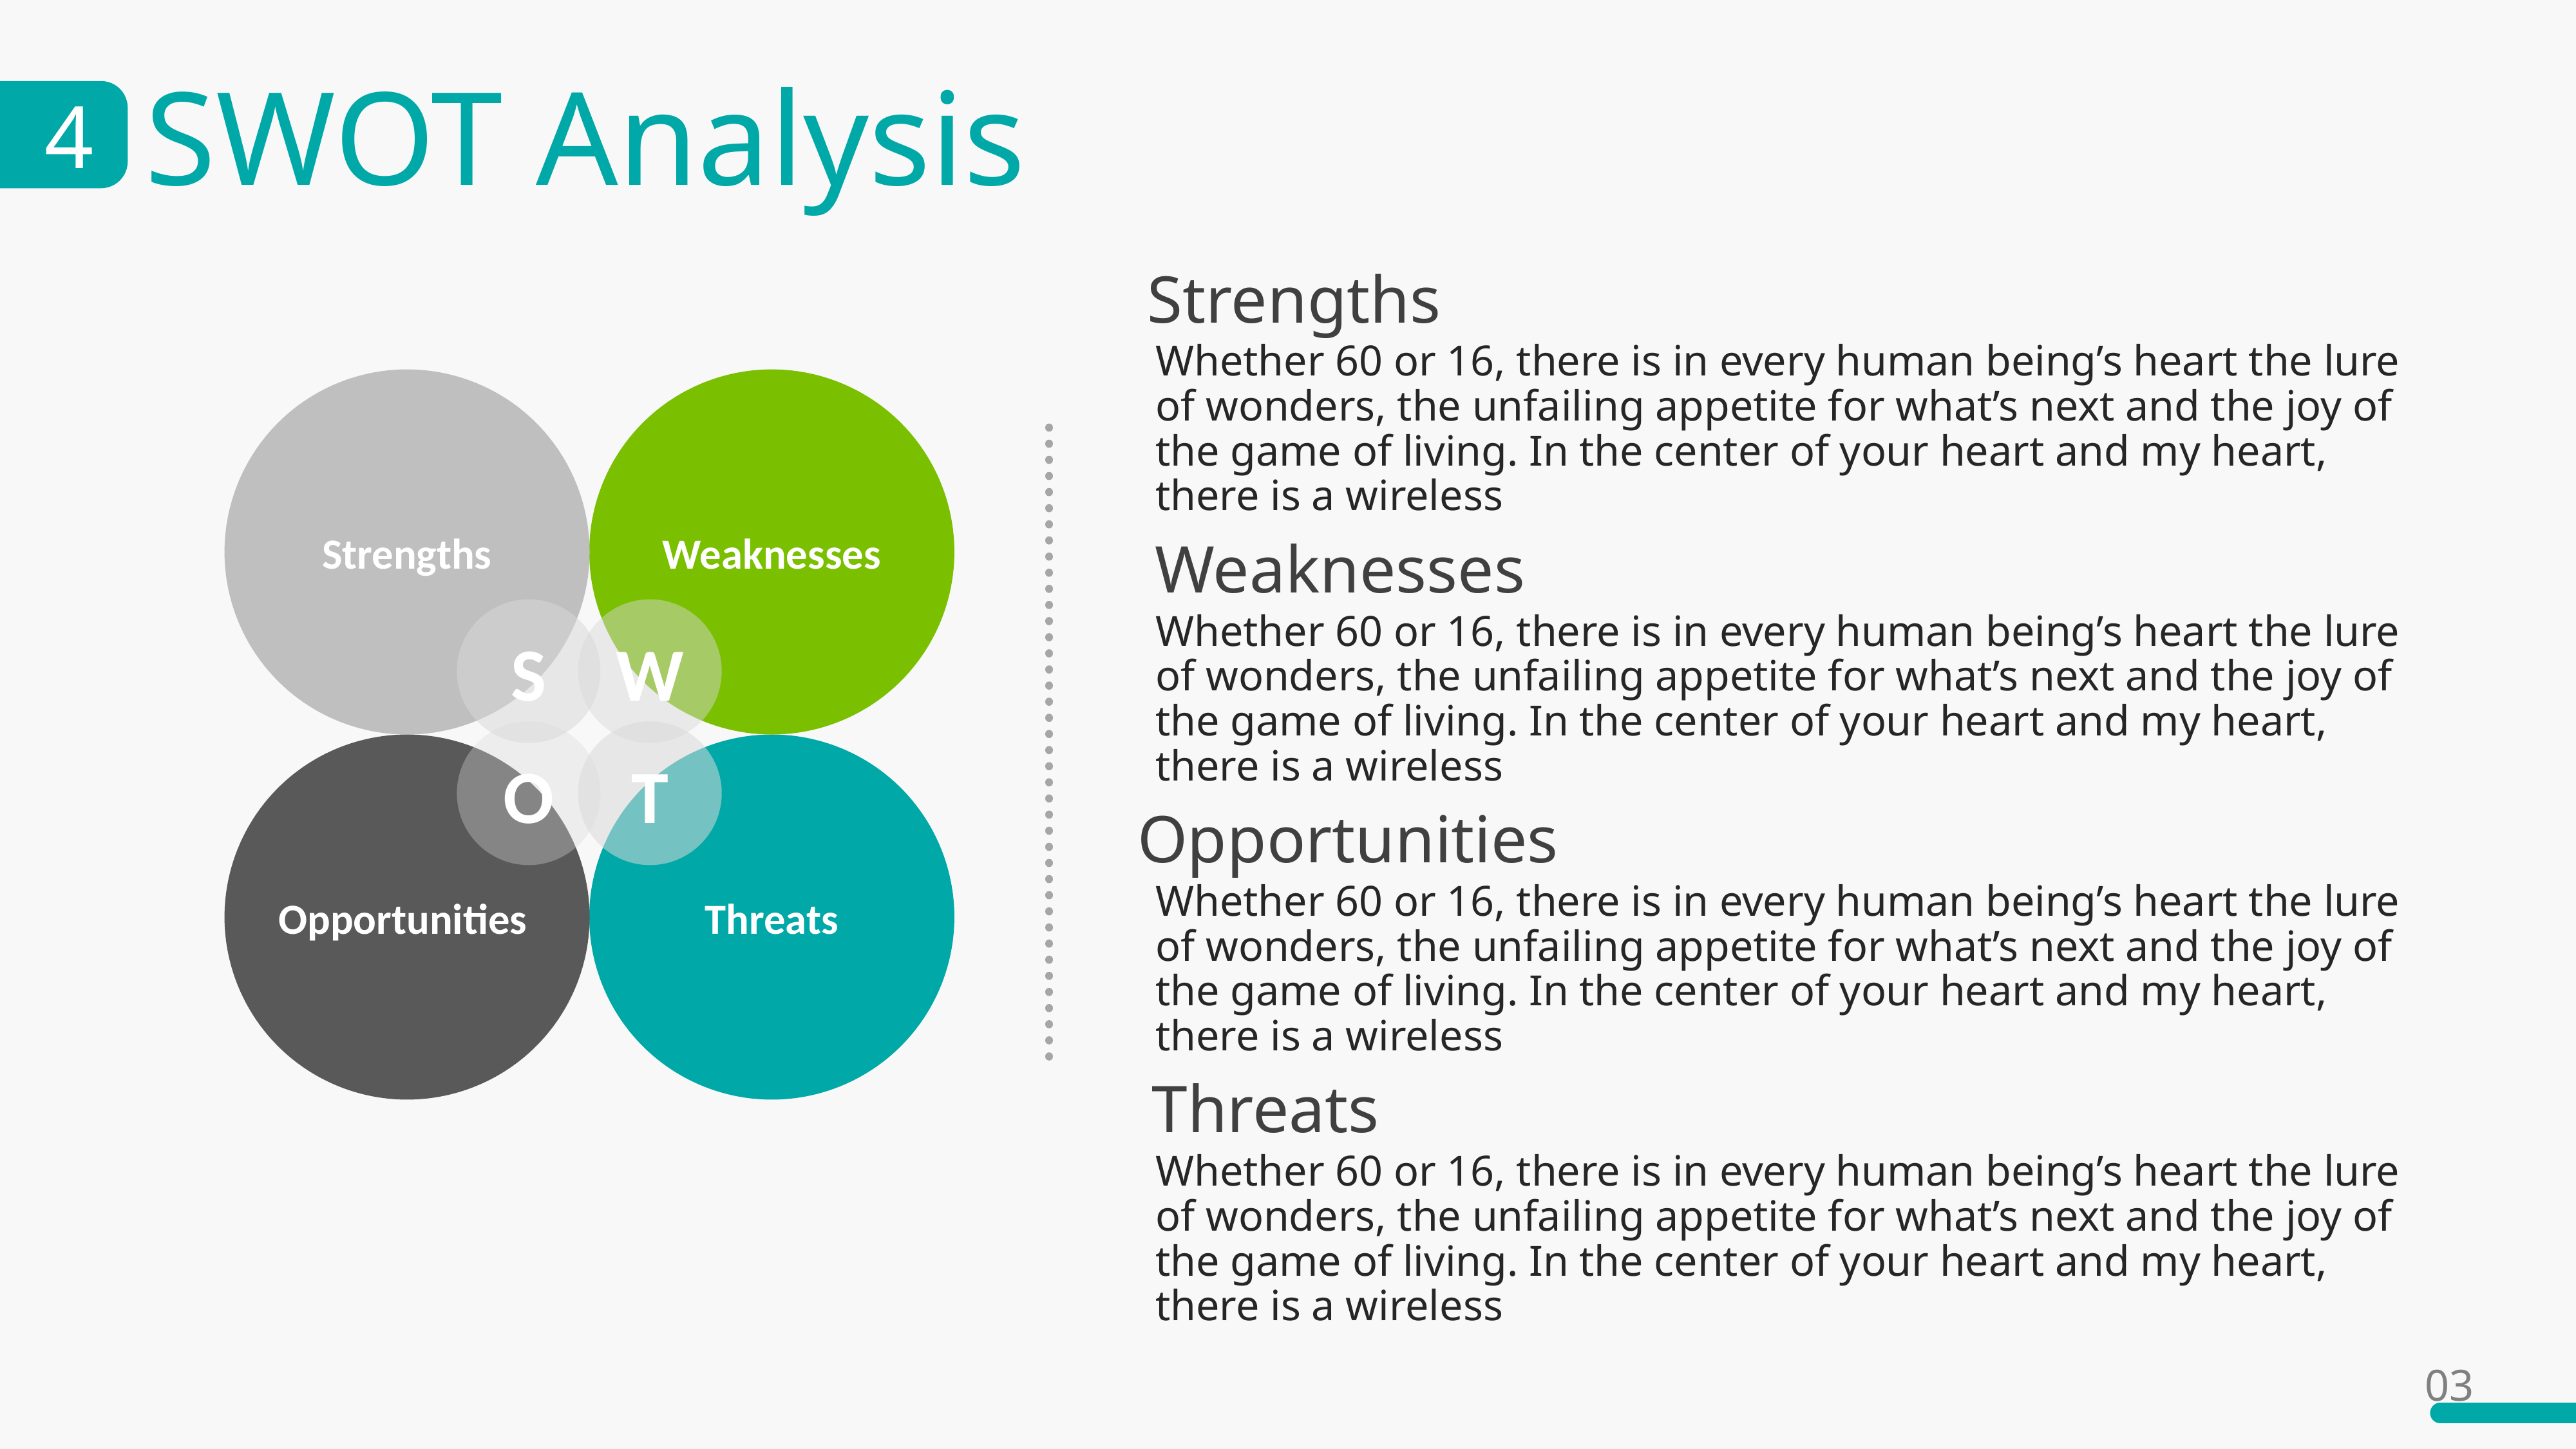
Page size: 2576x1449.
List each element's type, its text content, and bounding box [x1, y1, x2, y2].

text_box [457, 599, 578, 721]
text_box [590, 369, 955, 735]
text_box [1146, 248, 2423, 518]
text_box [578, 721, 722, 866]
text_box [578, 599, 722, 721]
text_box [595, 735, 955, 1100]
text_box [224, 734, 595, 1100]
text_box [1146, 1058, 2423, 1344]
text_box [2414, 1348, 2576, 1419]
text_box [1146, 788, 2423, 1058]
text_box SWOT Analysis [135, 46, 1036, 221]
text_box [457, 721, 578, 866]
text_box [224, 369, 590, 734]
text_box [1146, 518, 2423, 788]
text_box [0, 72, 128, 196]
